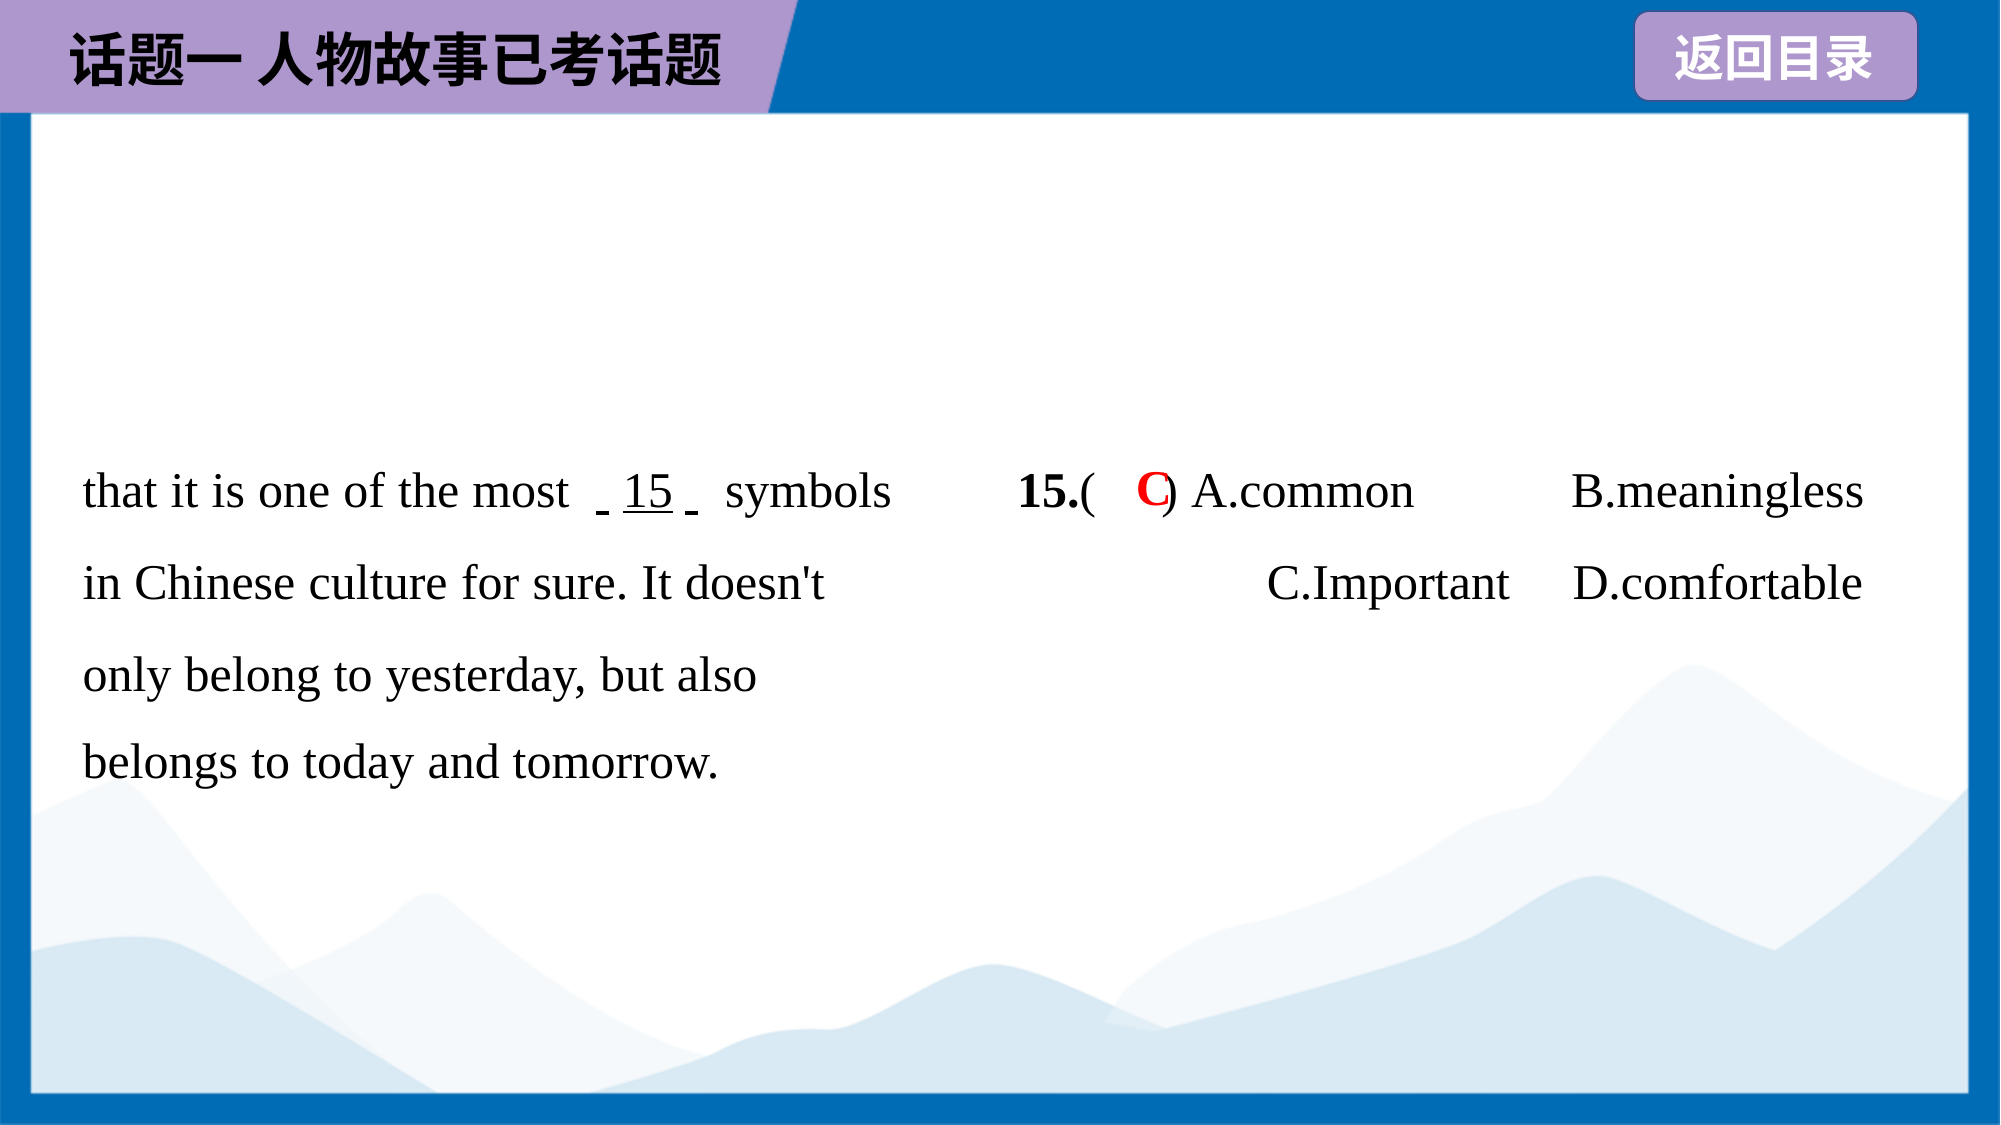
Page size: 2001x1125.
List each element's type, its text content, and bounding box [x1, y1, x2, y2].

picture [0, 0, 2000, 1125]
text_box that it is one of the most . .15. . symbols in Chinese culture for sure. It doesn't only belong to yesterday, but also belongs to today and tomorrow. [82, 426, 984, 779]
text_box 15.( ) A.common B.meaningless C.Important D.comfortable [1016, 425, 1919, 688]
text_box C [1117, 427, 1190, 507]
